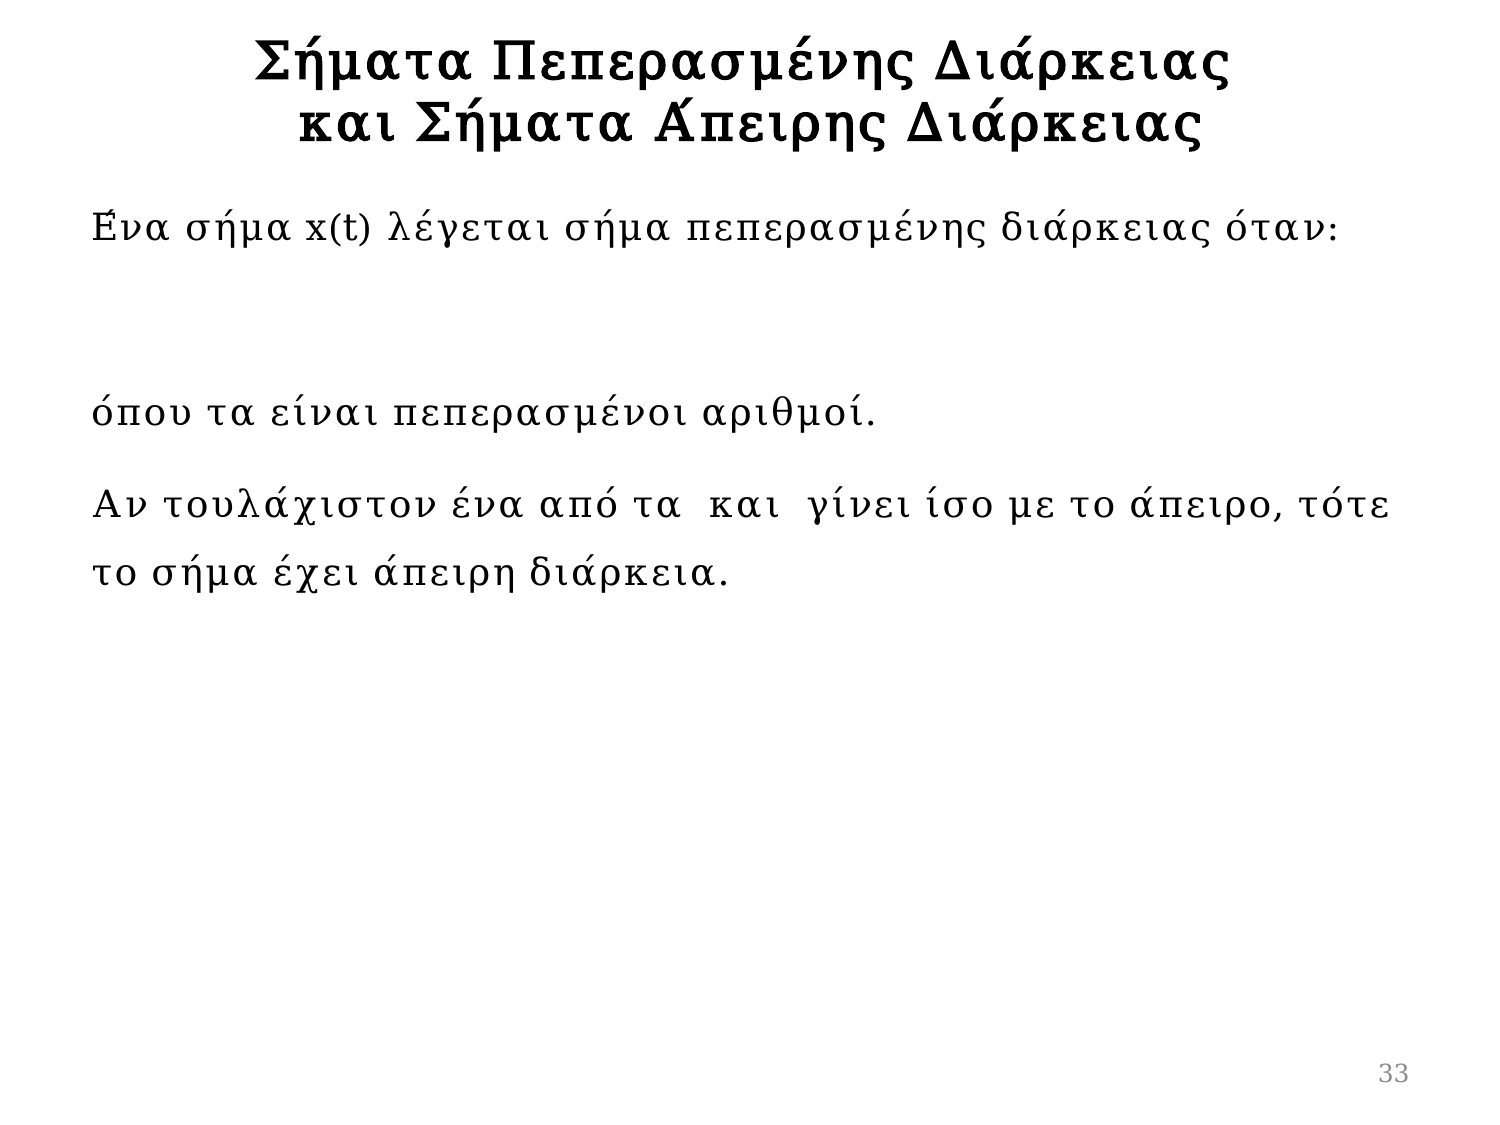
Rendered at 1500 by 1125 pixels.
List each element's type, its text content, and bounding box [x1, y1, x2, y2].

slide_number 33 [1222, 1042, 1425, 1103]
title Σήματα Πεπερασμένης Διάρκειας και Σήματα Άπειρης Διάρκειας [75, 19, 1425, 159]
